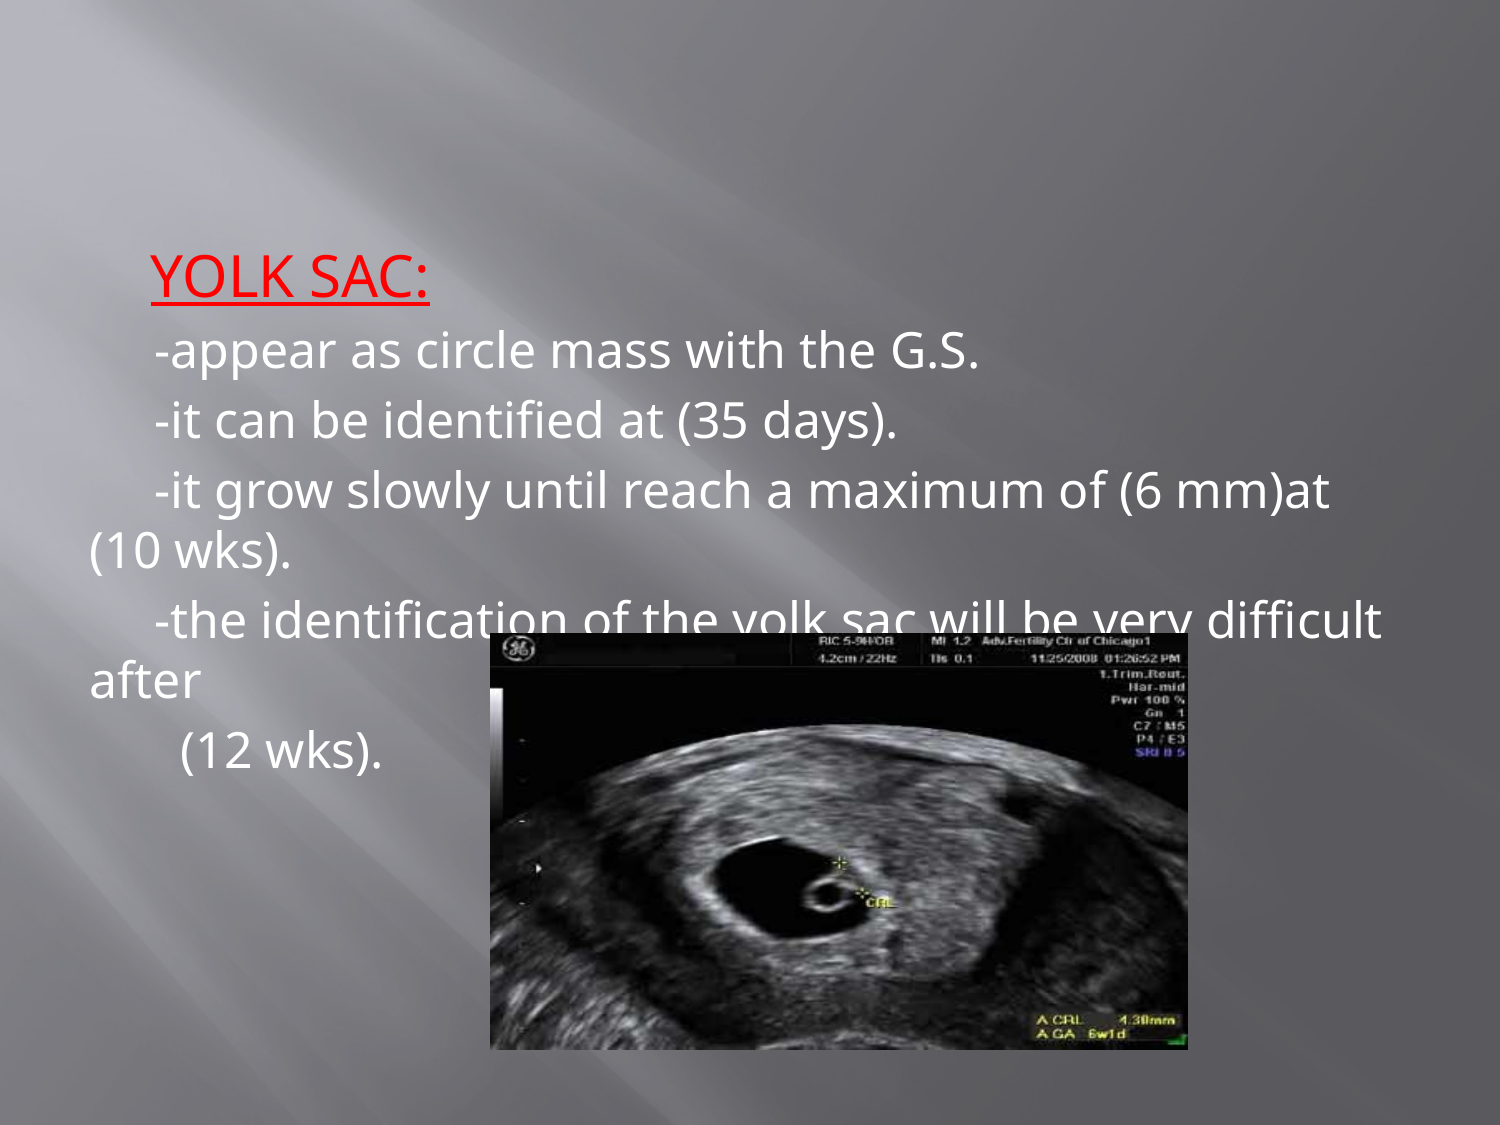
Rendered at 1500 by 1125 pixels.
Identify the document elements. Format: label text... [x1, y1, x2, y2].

picture [489, 633, 1188, 1050]
list YOLK SAC: -appear as circle mass with the G.S. -it can be identified at (35 days). -it grow slowly until reach a maximum of (6 mm)at (10 wks). -the identification of the yolk sac will be very difficult after (12 wks). [75, 231, 1425, 1094]
